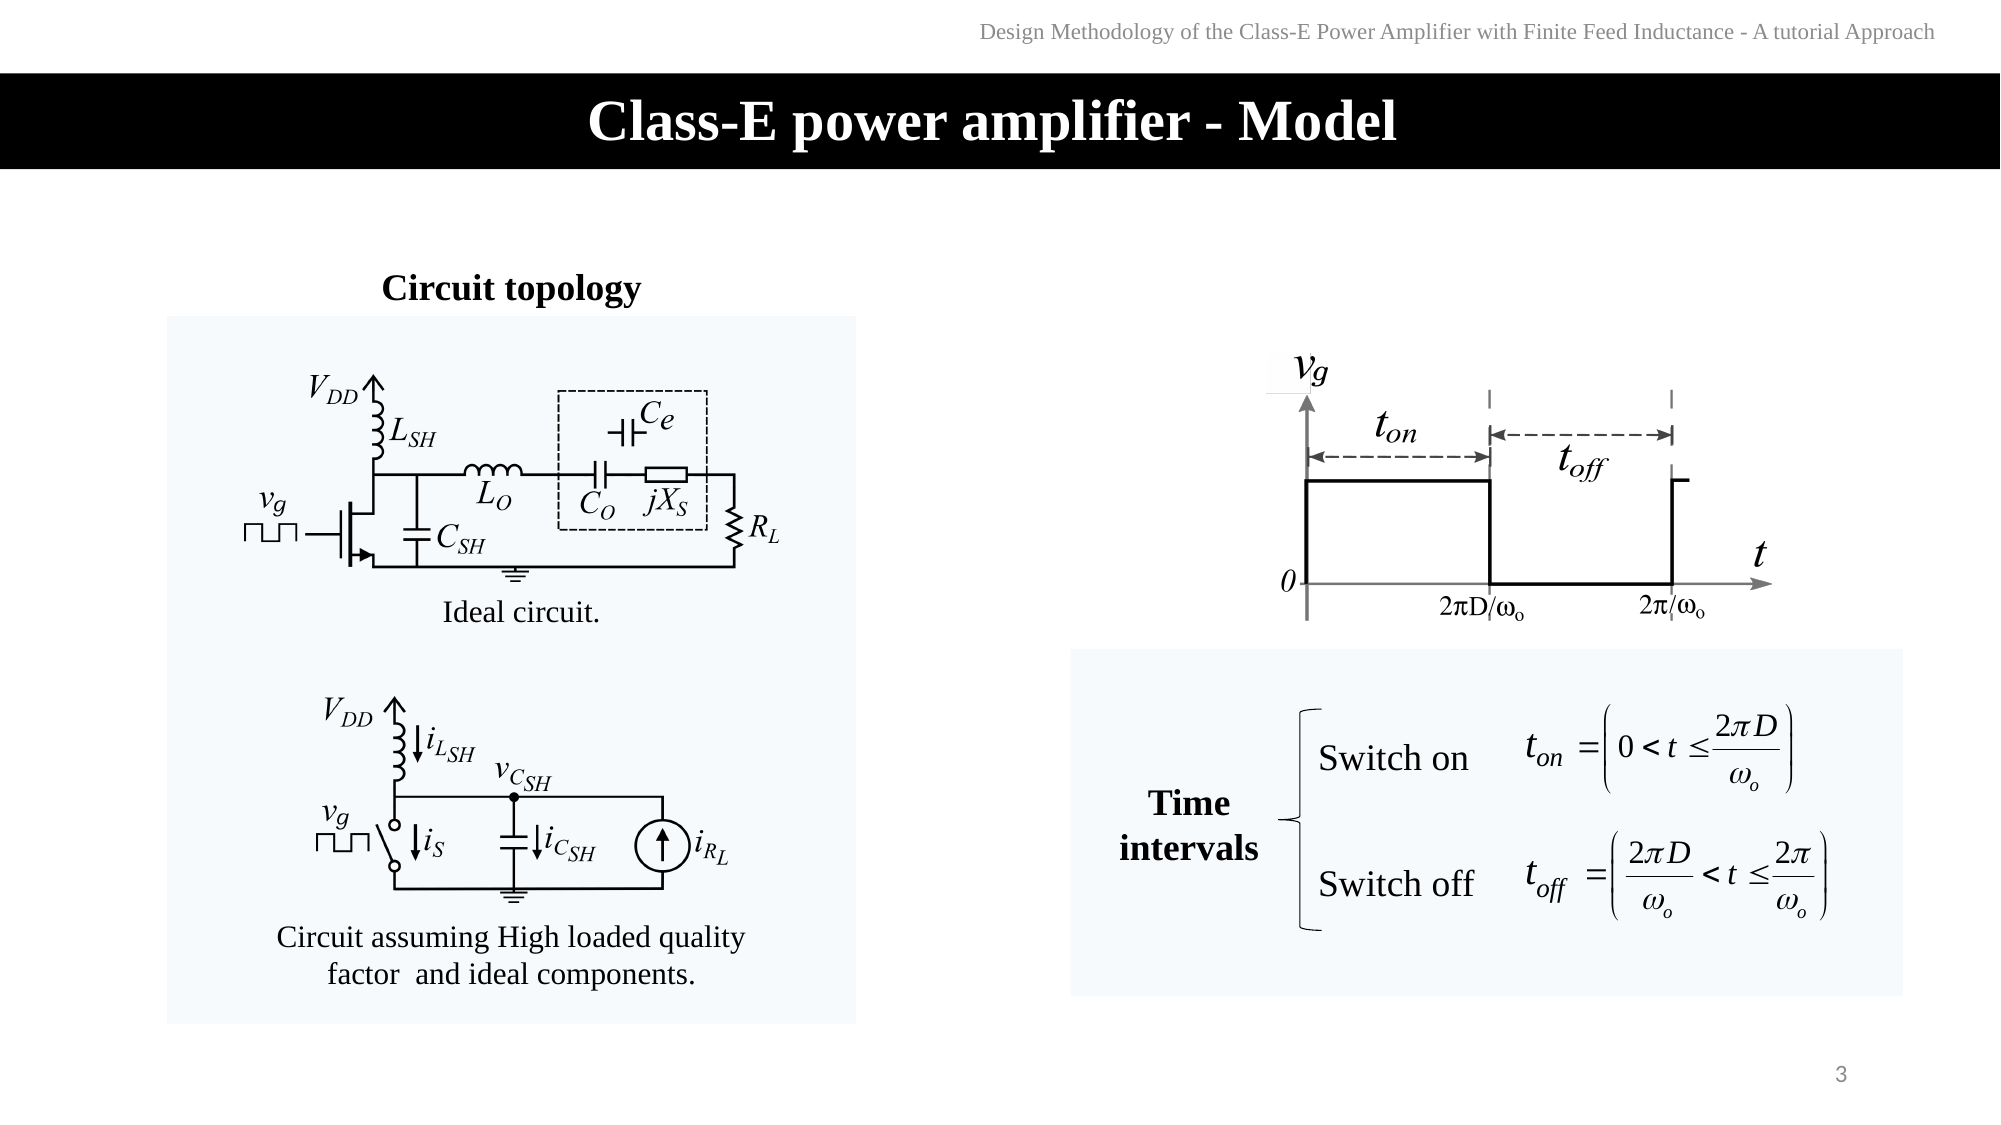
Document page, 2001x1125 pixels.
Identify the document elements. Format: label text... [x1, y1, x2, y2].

text_box Time intervals [1100, 770, 1279, 875]
title Class-E power amplifier - Model [0, 73, 2000, 170]
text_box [1518, 696, 1805, 803]
text_box [1278, 708, 1322, 931]
picture [244, 374, 779, 582]
text_box Circuit topology [351, 255, 673, 316]
text_box [166, 315, 857, 1025]
text_box Ideal circuit. [264, 584, 779, 637]
picture [316, 696, 728, 903]
text_box Switch on [1322, 725, 1518, 786]
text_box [1518, 823, 1841, 930]
footer Design Methodology of the Class-E Power Amplifier with Finite Feed Inductance - A tutorial Approach [916, 0, 2000, 61]
text_box Switch off [1322, 851, 1518, 912]
slide_number 3 [1412, 1042, 1863, 1103]
text_box [1070, 648, 1904, 997]
picture [1266, 353, 1772, 621]
